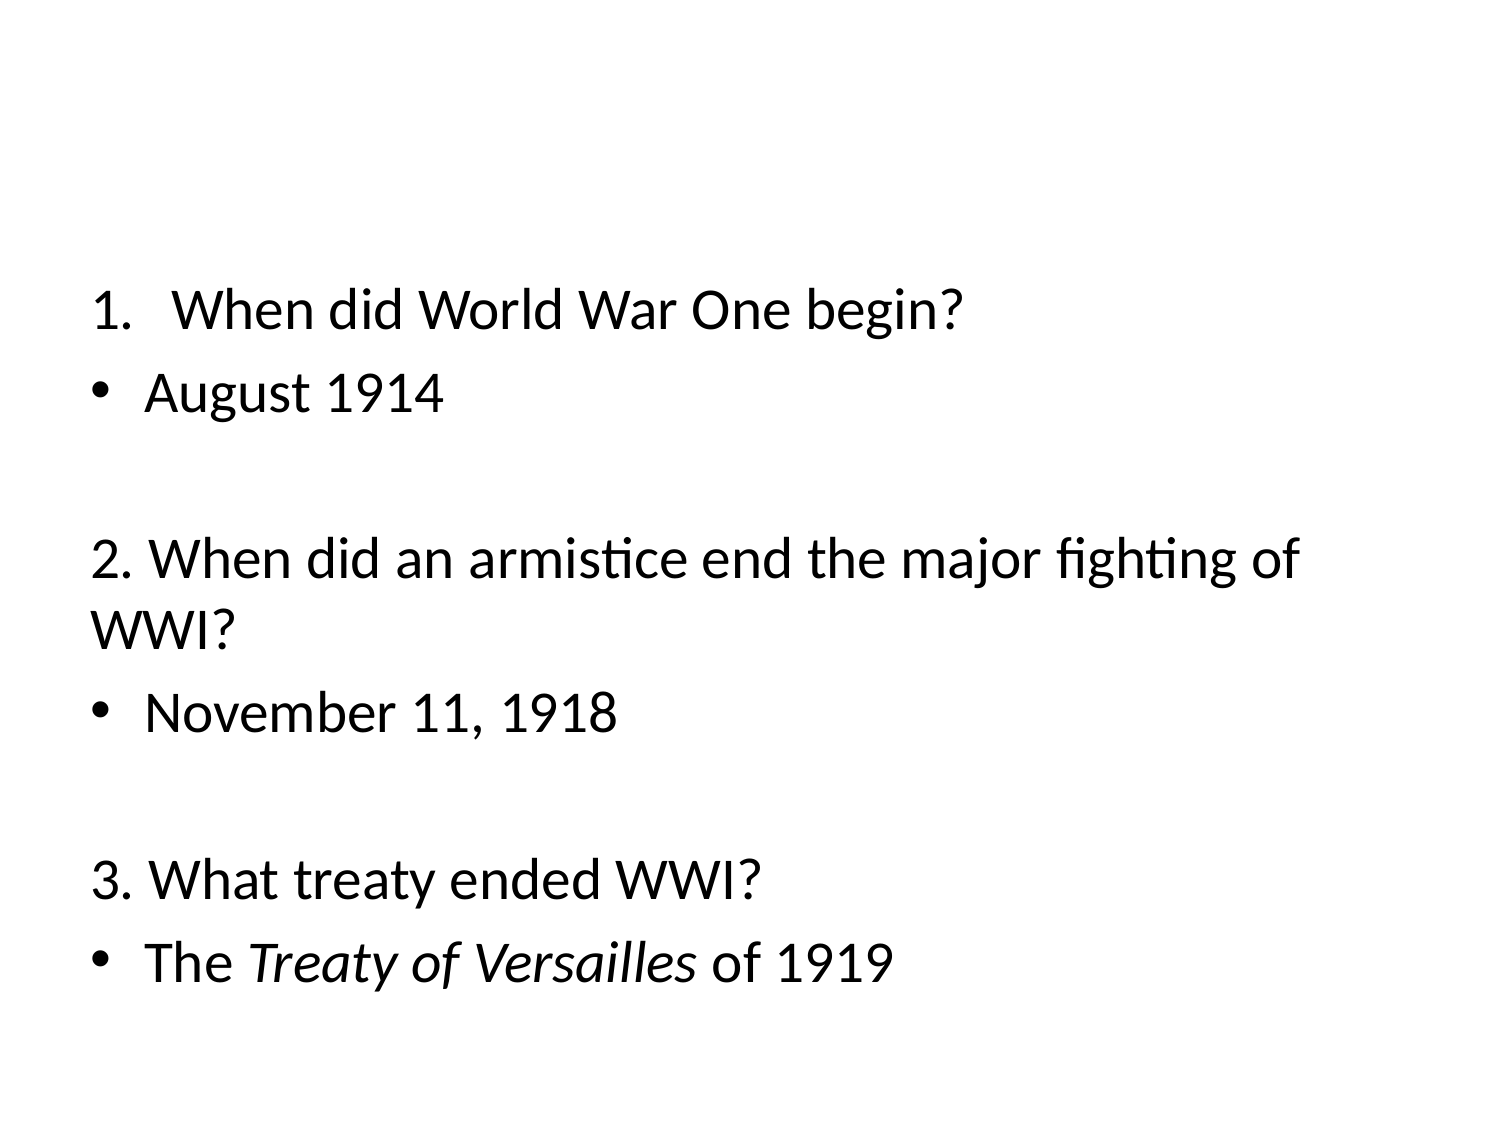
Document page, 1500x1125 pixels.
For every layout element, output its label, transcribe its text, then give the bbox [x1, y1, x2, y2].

list When did World War One begin? August 1914 2. When did an armistice end the major fighting of WWI? November 11, 1918 3. What treaty ended WWI? The Treaty of Versailles of 1919 [75, 262, 1425, 1005]
